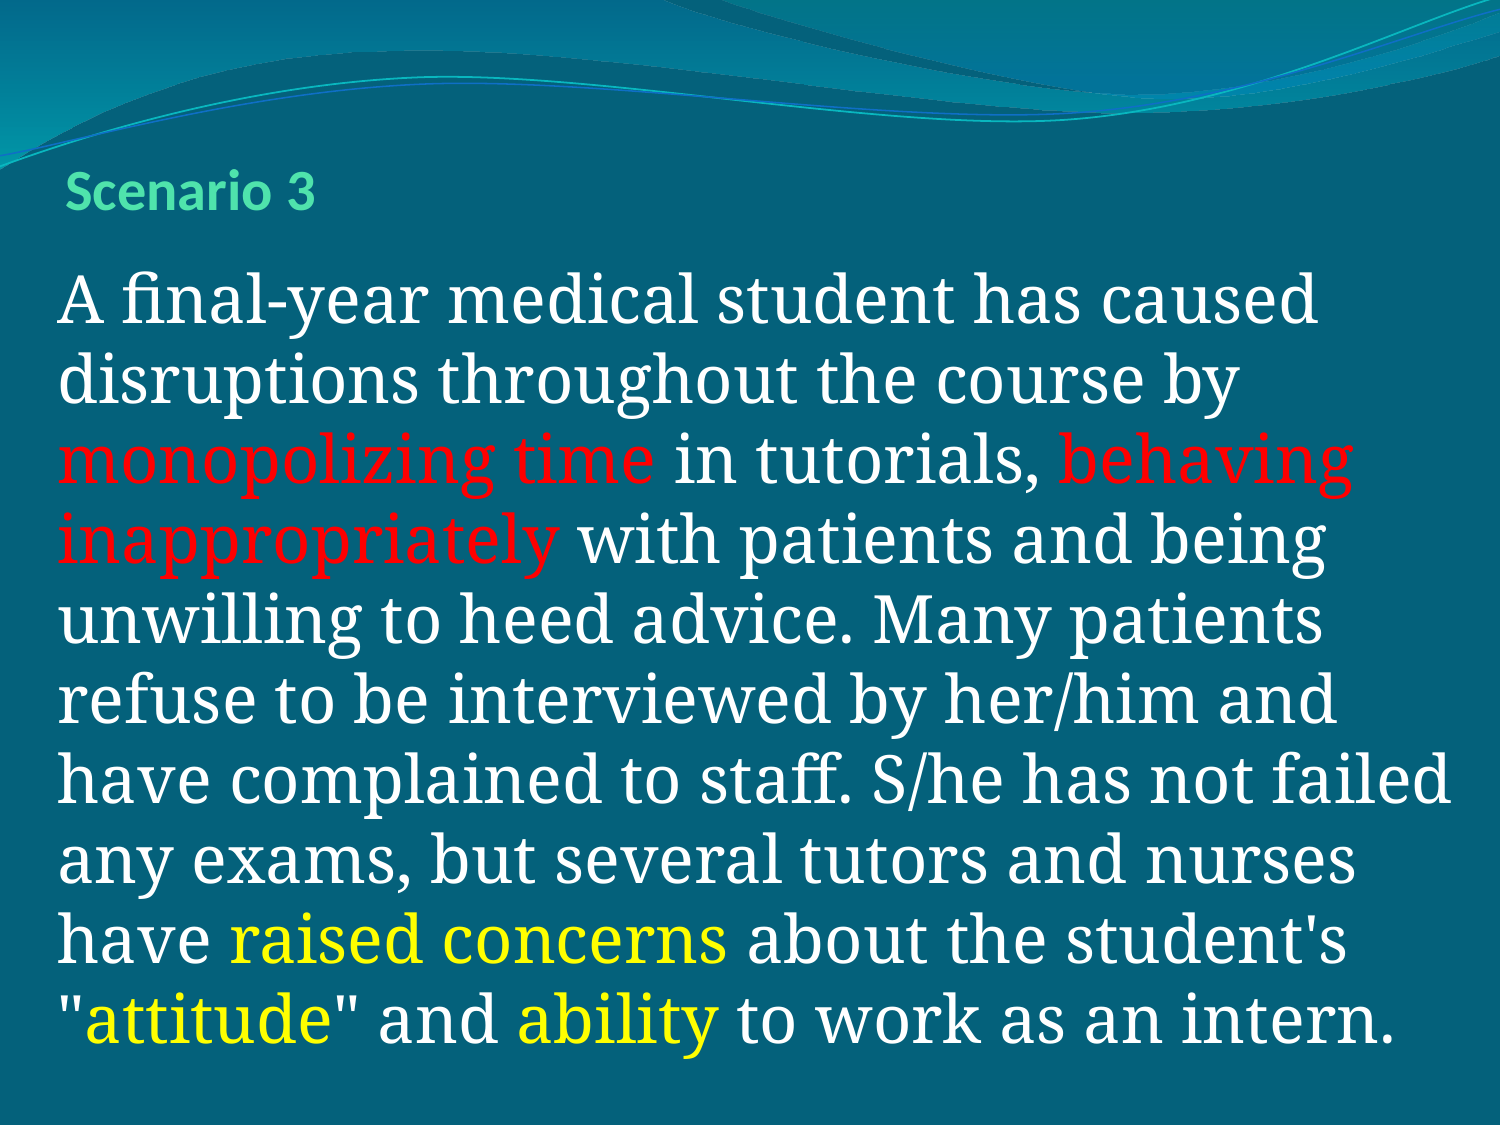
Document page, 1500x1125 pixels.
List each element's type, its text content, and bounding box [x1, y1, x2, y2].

text_box Scenario 3 [37, 74, 1500, 230]
list A final-year medical student has caused disruptions throughout the course by monopolizing time in tutorials, behaving inappropriately with patients and being unwilling to heed advice. Many patients refuse to be interviewed by her/him and have complained to staff. S/he has not failed any exams, but several tutors and nurses have raised concerns about the student's "attitude" and ability to work as an intern. [50, 249, 1500, 1125]
